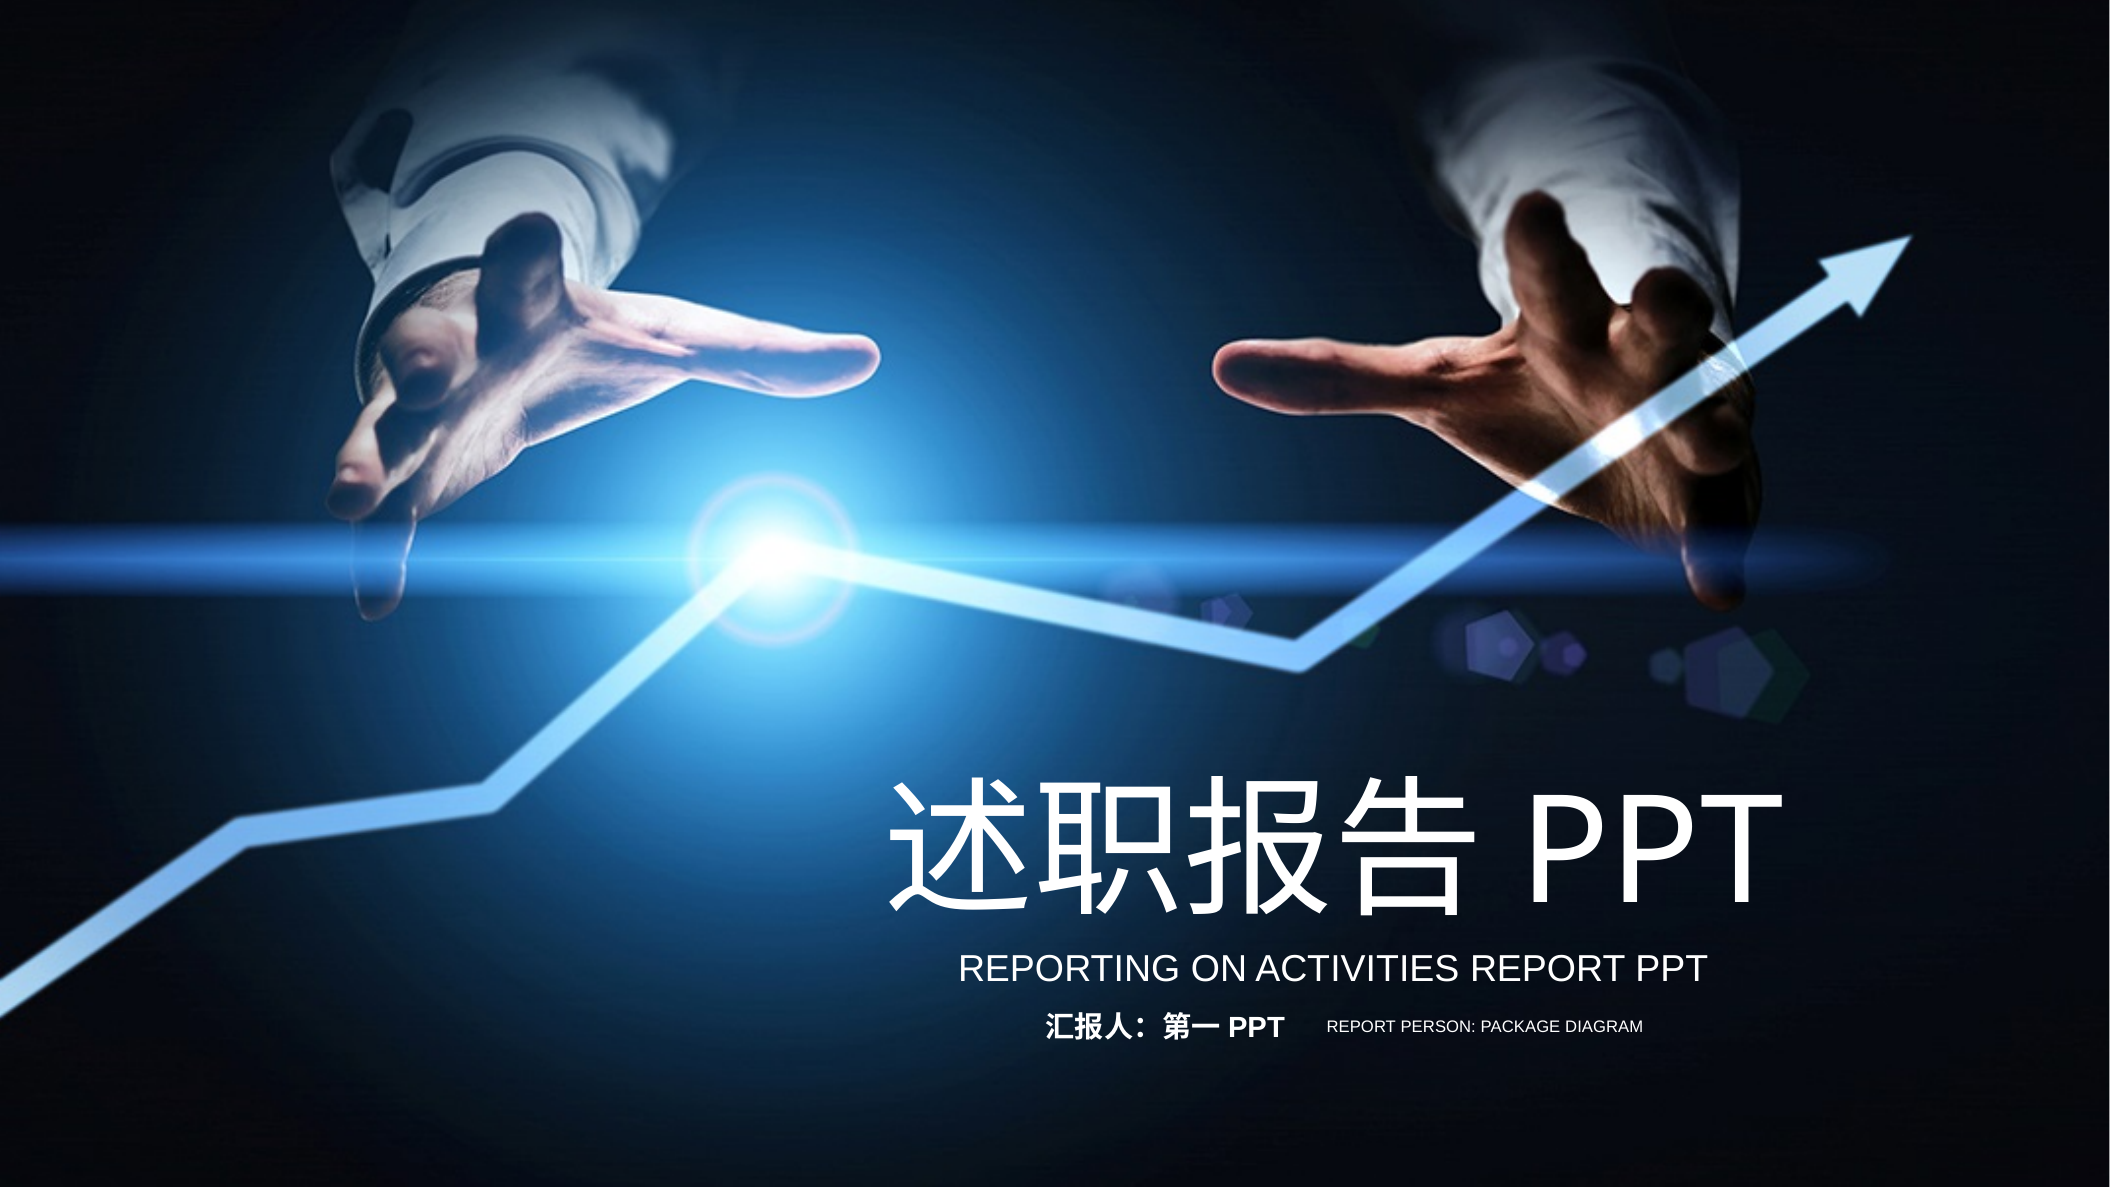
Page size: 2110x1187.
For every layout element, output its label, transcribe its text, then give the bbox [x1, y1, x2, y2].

text_box [0, 0, 2110, 1187]
text_box 述职报告PPT [871, 746, 1796, 938]
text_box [996, 1001, 1671, 1052]
text_box REPORTING ON ACTIVITIES REPORT PPT [928, 937, 1739, 995]
